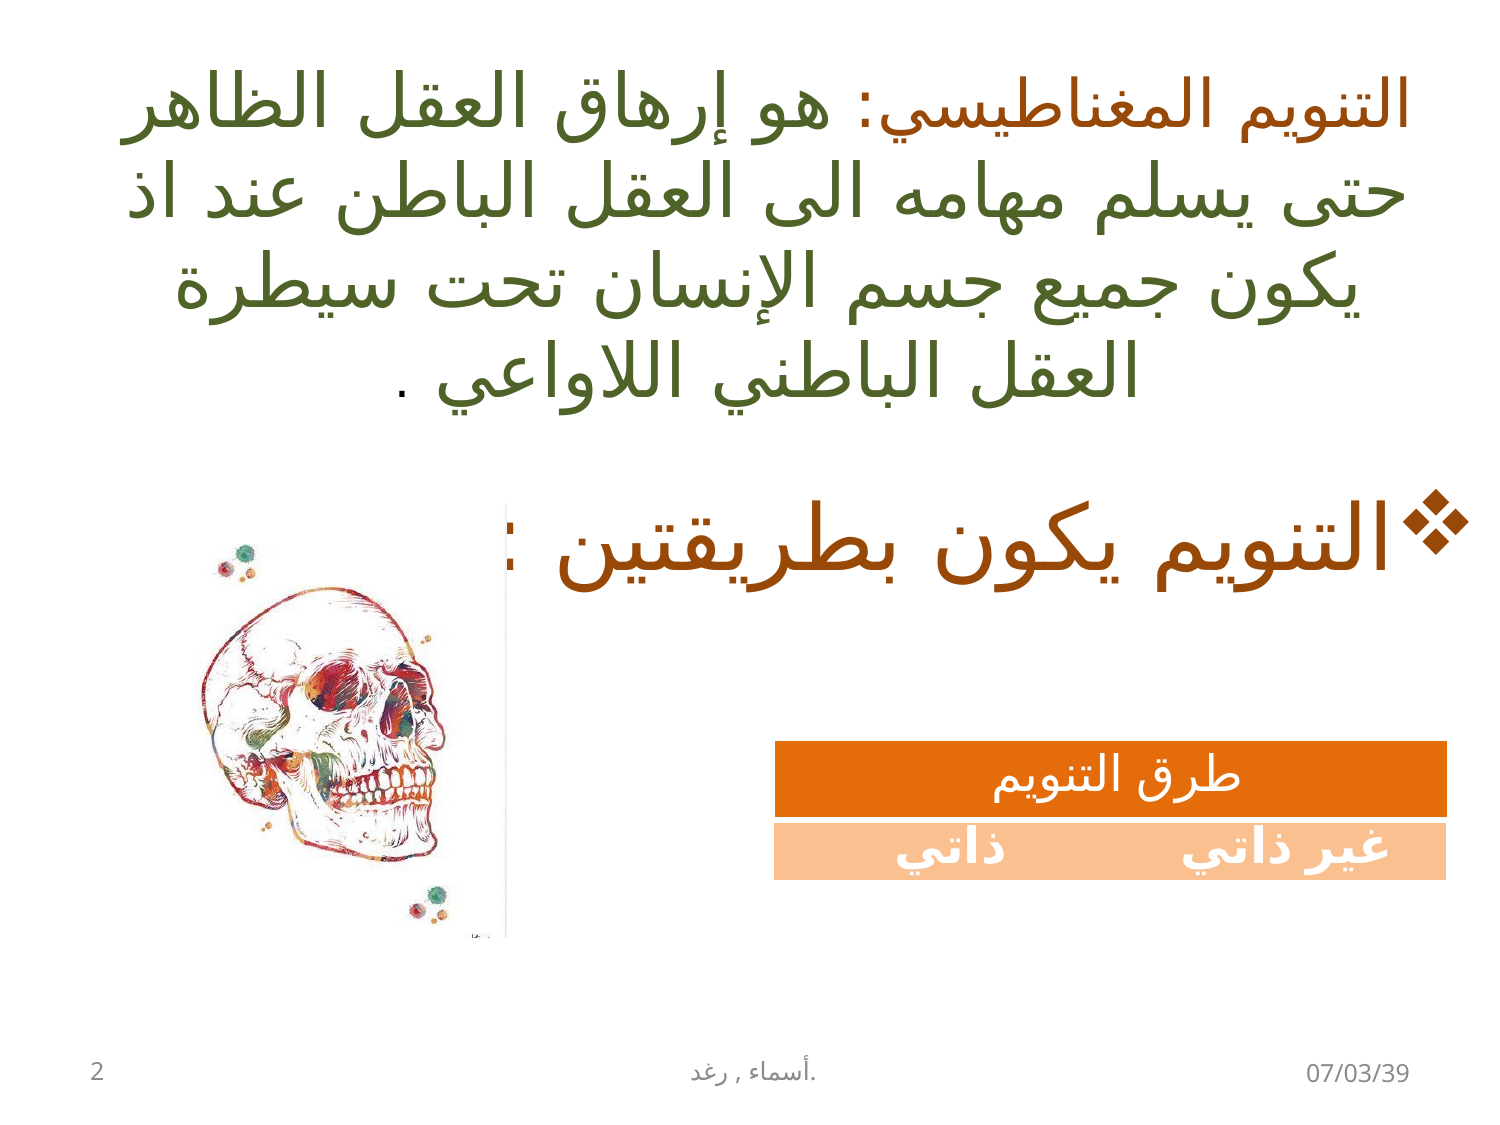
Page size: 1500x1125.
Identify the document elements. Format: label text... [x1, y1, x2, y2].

footer أسماء ,رغد. [512, 1042, 988, 1103]
table_header ذاتي [774, 823, 1114, 880]
table_header غير ذاتي [1114, 823, 1446, 880]
title التنويم المغناطيسي: هو إرهاق العقل الظاهر حتى يسلم مهامه الى العقل الباطن عند اذ يكون جميع جسم الإنسان تحت سيطرة العقل الباطني اللاواعي . [88, 54, 1449, 278]
slide_number 2 [75, 1042, 425, 1103]
picture [177, 503, 507, 938]
list التنويم يكون بطريقتين : [0, 278, 1495, 1012]
table_header طرق التنويم [775, 741, 1447, 817]
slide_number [1074, 1042, 1425, 1103]
